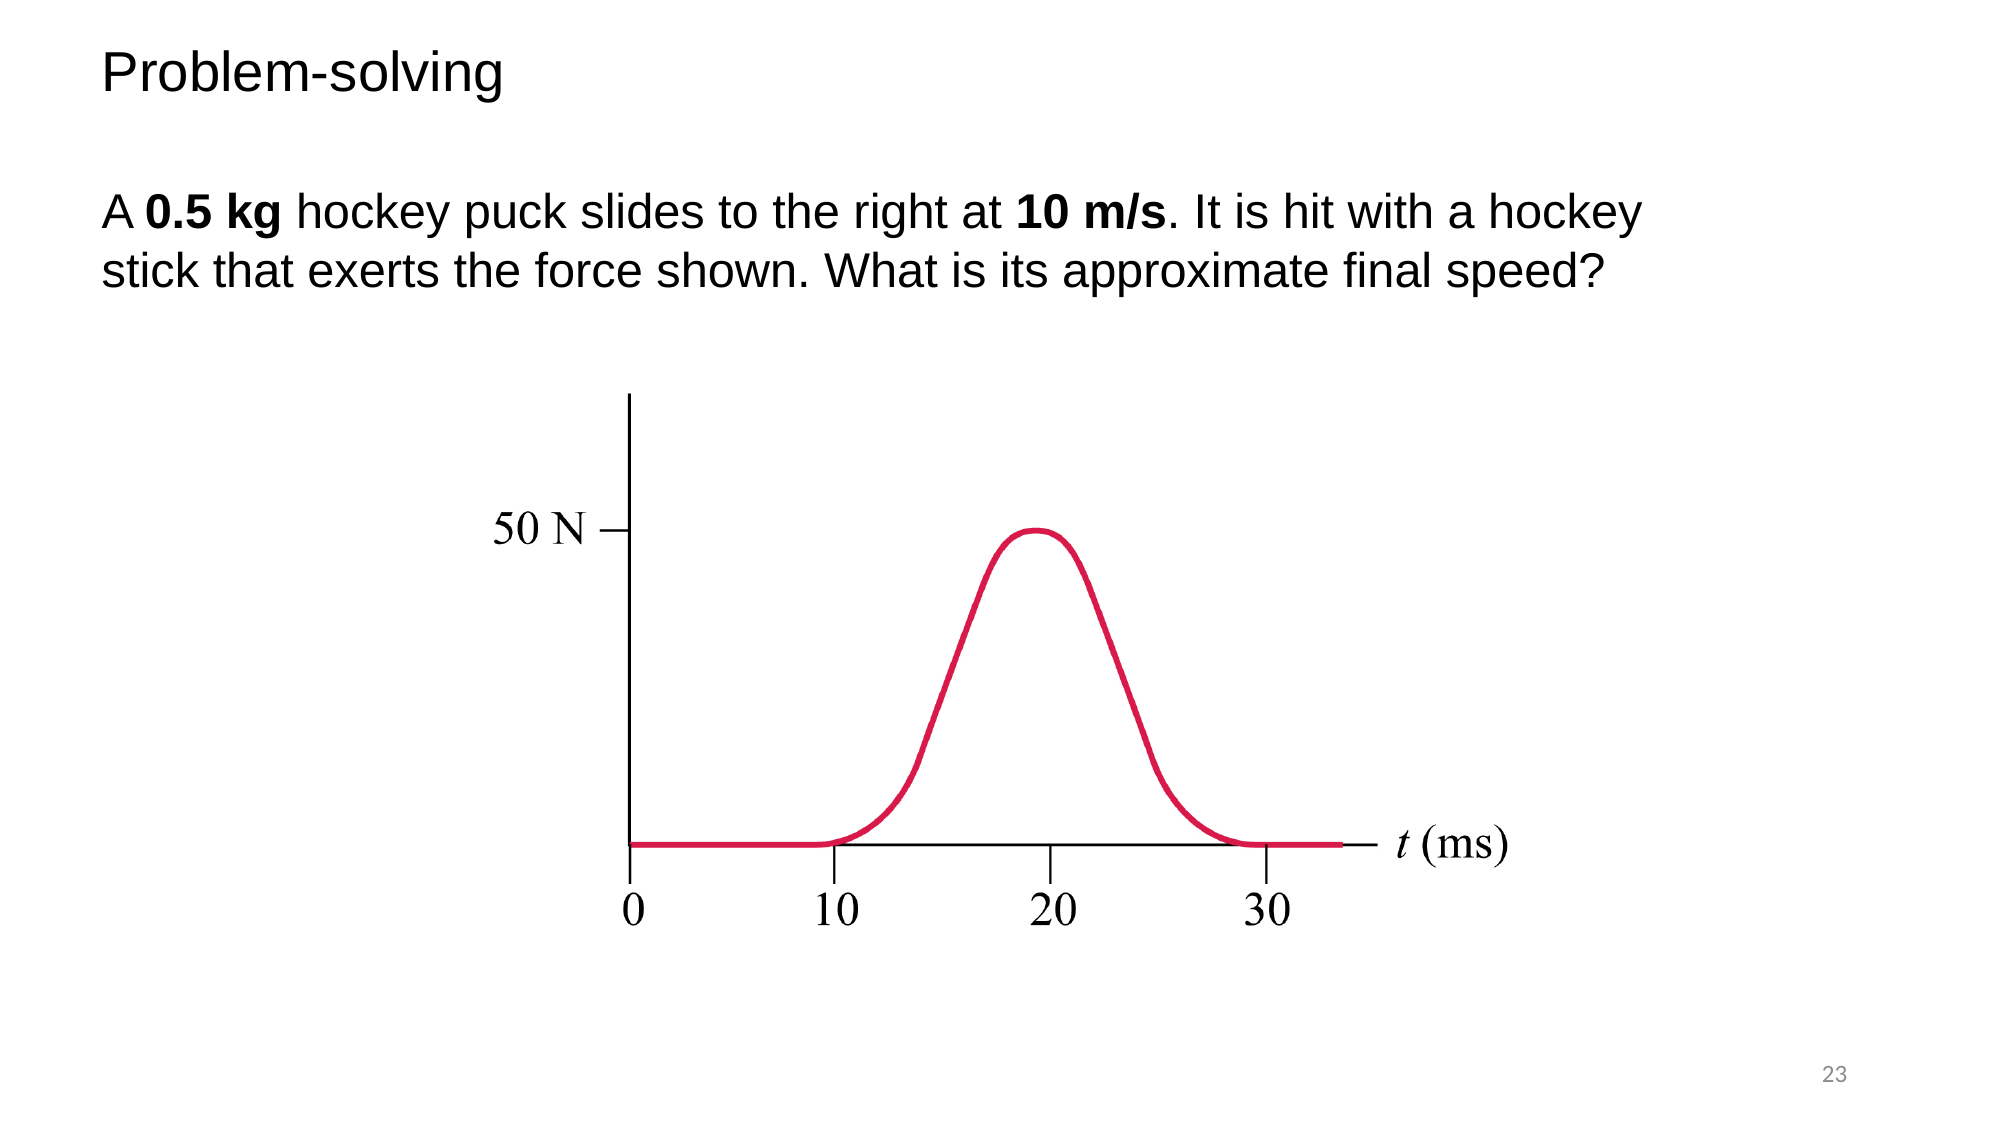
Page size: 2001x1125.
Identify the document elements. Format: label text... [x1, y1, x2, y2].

text_box A 0.5 kg hockey puck slides to the right at 10 m/s. It is hit with a hockey stick that exerts the force shown. What is its approximate final speed? [101, 179, 1685, 394]
picture [489, 393, 1510, 932]
slide_number 23 [1412, 1042, 1863, 1103]
text_box Problem-solving [101, 35, 1241, 113]
